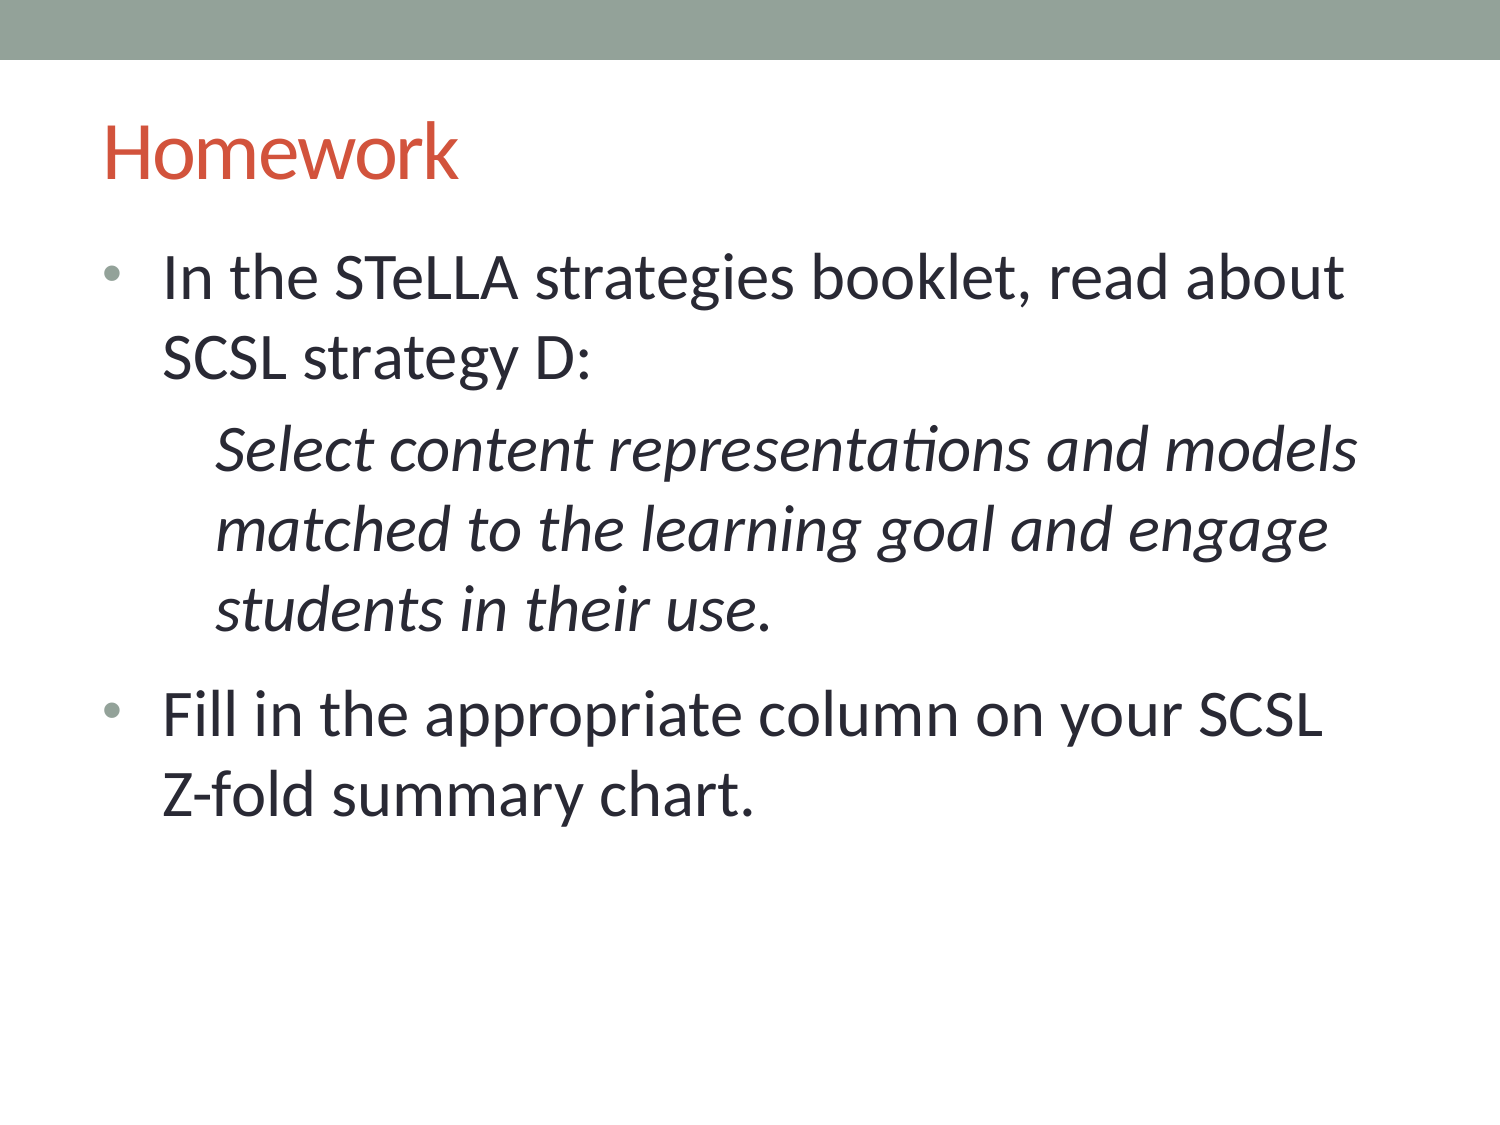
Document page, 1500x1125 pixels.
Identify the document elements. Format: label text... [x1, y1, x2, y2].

title Homework [87, 62, 1438, 224]
list In the STeLLA strategies booklet, read about SCSL strategy D: Select content representations and models matched to the learning goal and engage students in their use. Fill in the appropriate column on your SCSL Z-fold summary chart. [87, 224, 1463, 1025]
